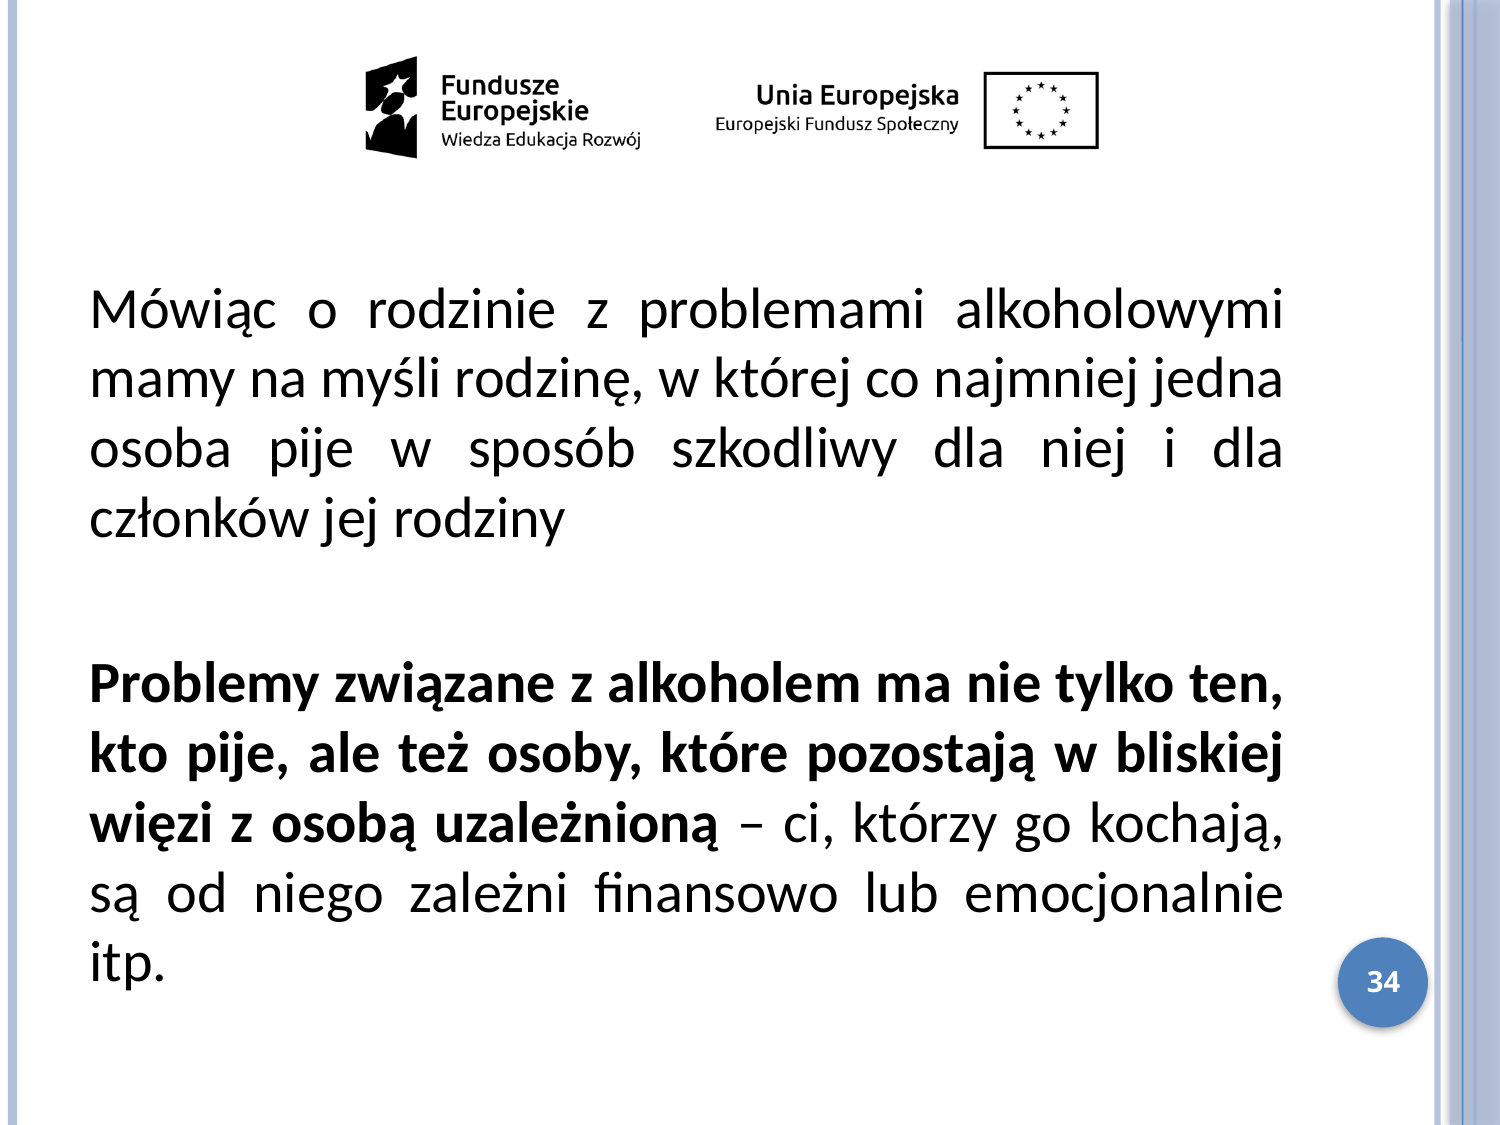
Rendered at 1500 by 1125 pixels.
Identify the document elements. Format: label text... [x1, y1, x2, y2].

list Mówiąc o rodzinie z problemami alkoholowymi mamy na myśli rodzinę, w której co najmniej jedna osoba pije w sposób szkodliwy dla niej i dla członków jej rodziny Problemy związane z alkoholem ma nie tylko ten, kto pije, ale też osoby, które pozostają w bliskiej więzi z osobą uzależnioną – ci, którzy go kochają, są od niego zależni finansowo lub emocjonalnie itp. [75, 262, 1300, 1062]
slide_number 34 [1333, 940, 1434, 1027]
picture [340, 30, 1124, 184]
